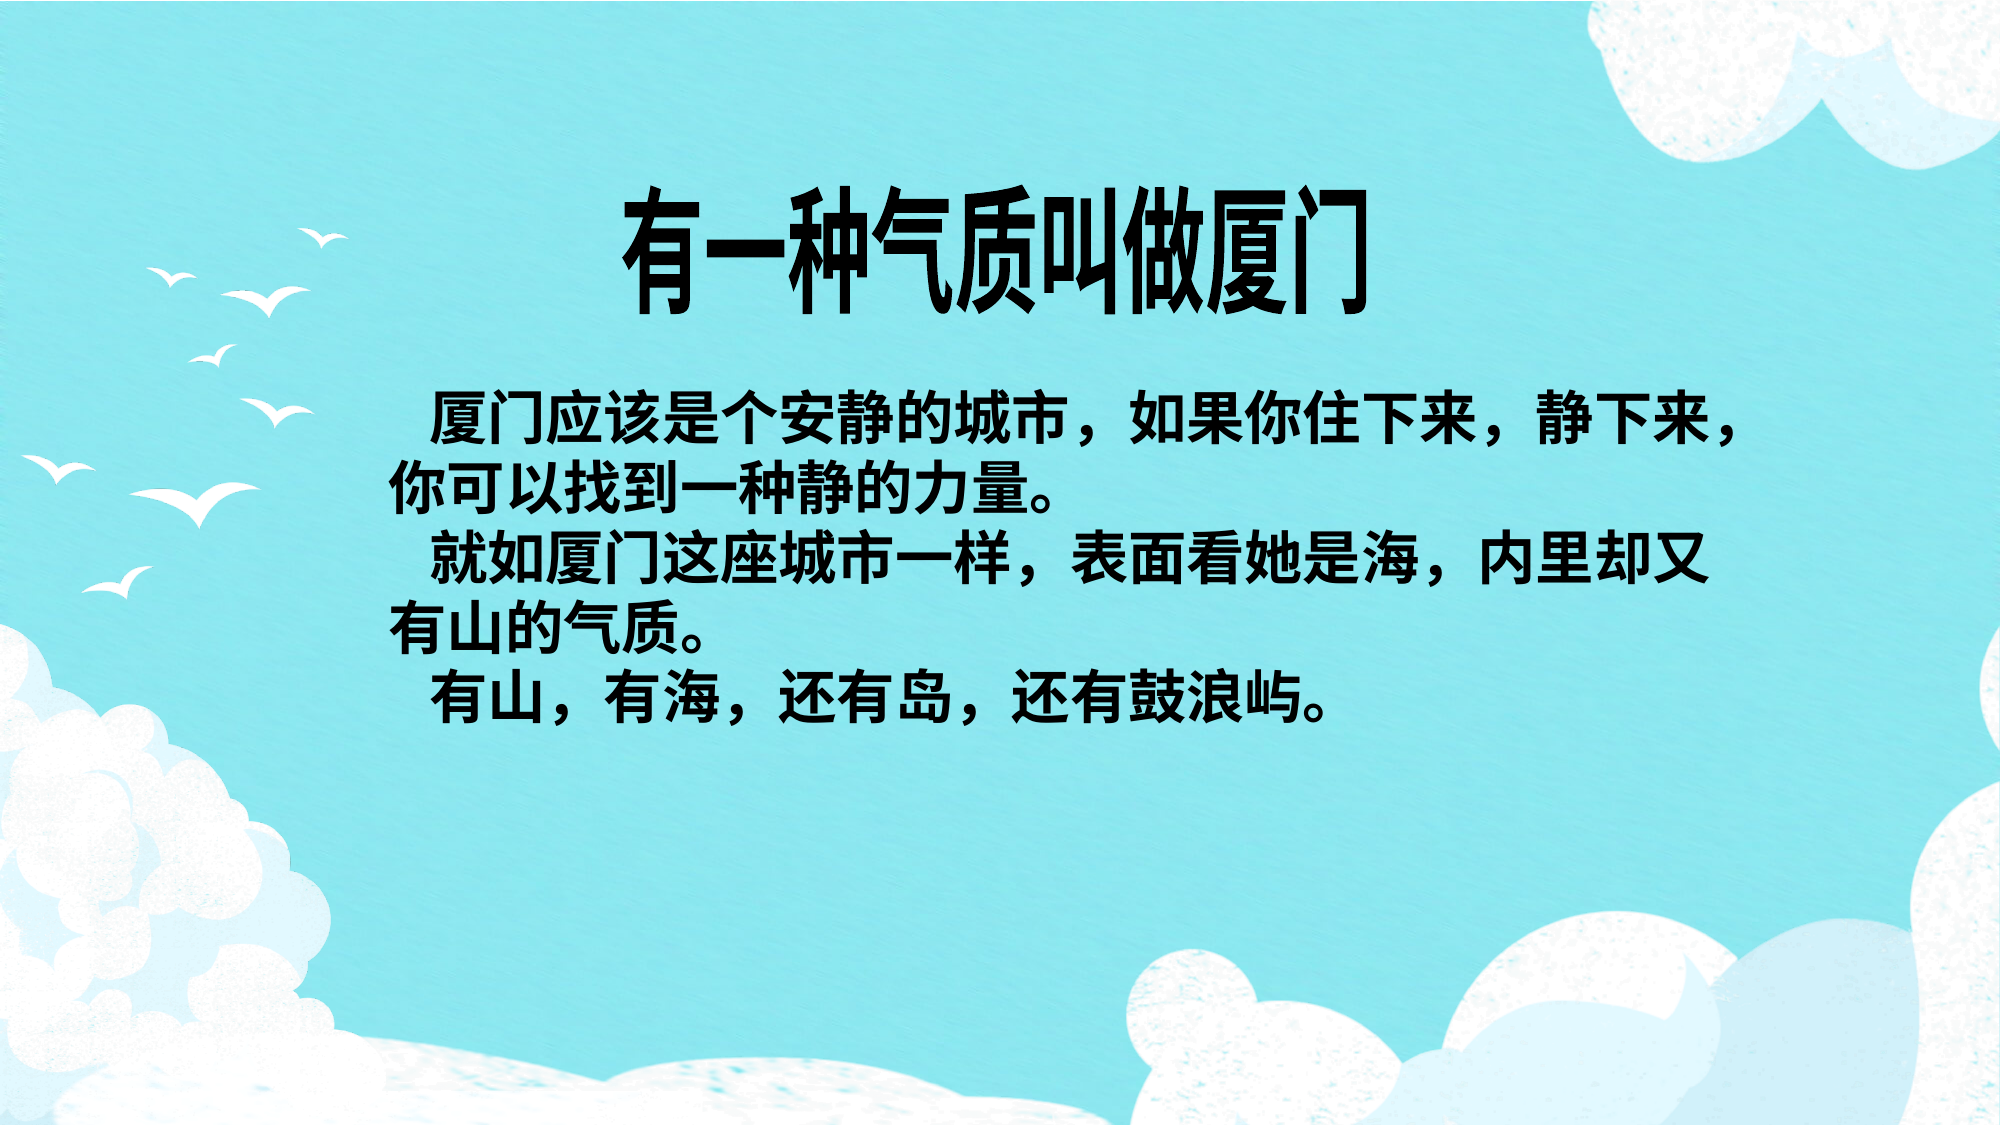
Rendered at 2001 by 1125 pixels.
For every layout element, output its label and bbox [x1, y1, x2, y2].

picture [0, 0, 2000, 1125]
text_box [373, 184, 1726, 809]
